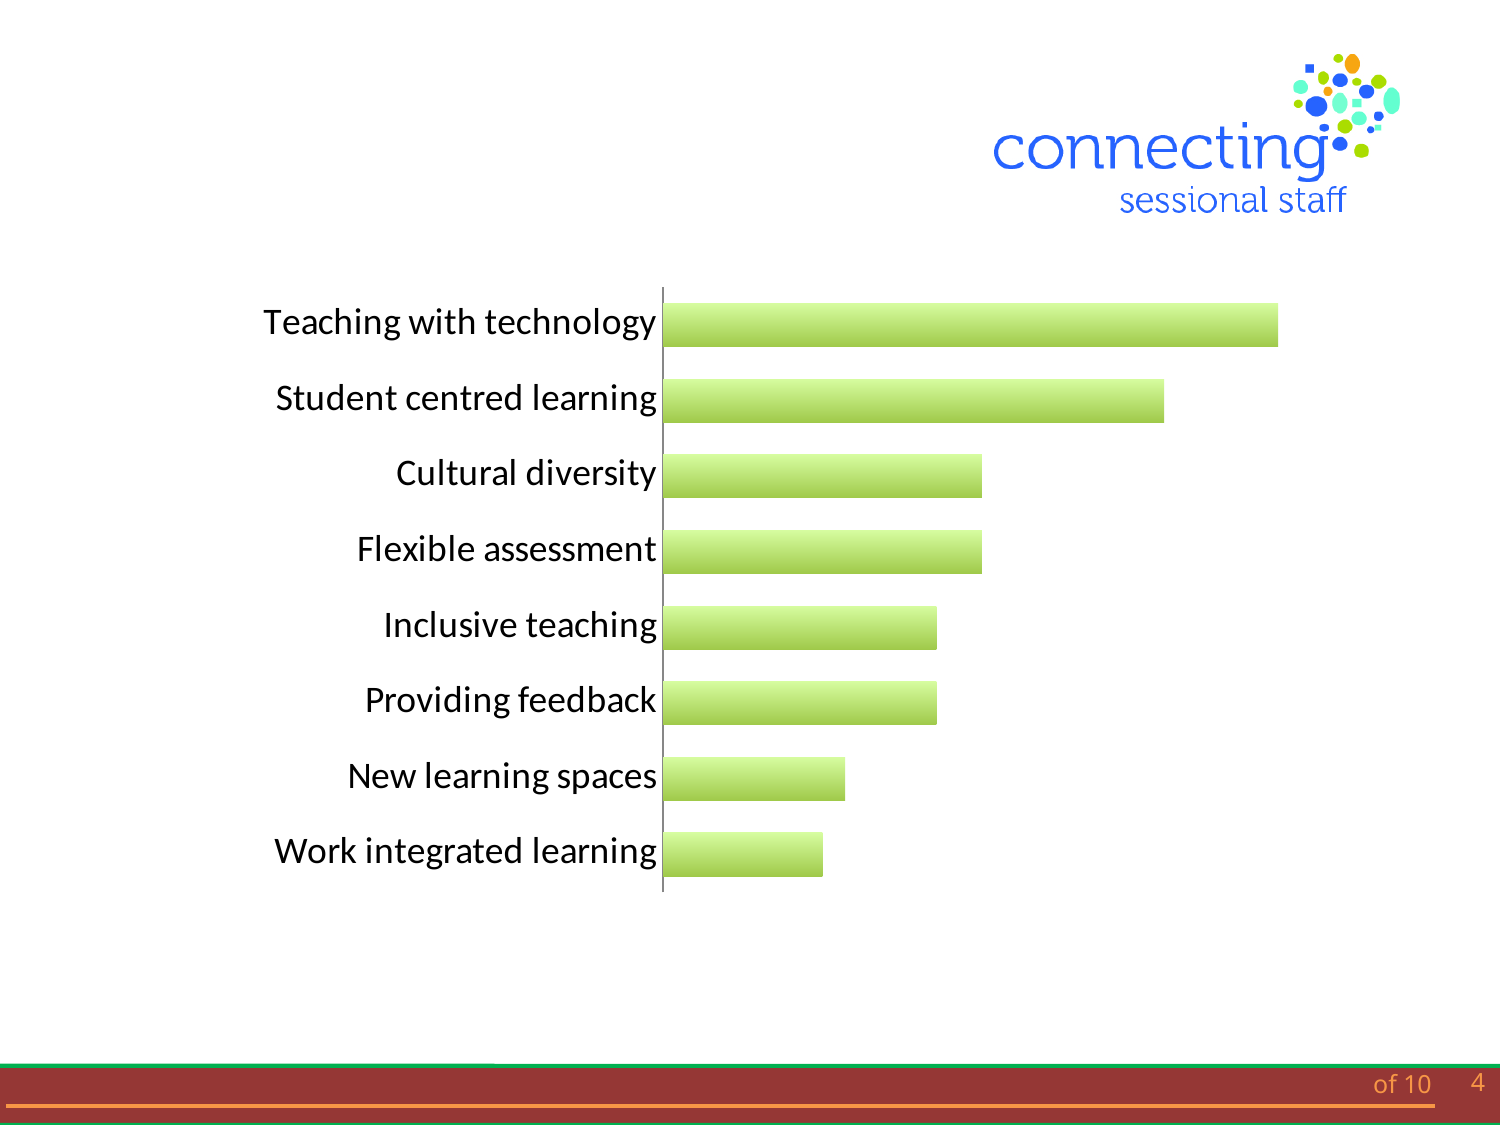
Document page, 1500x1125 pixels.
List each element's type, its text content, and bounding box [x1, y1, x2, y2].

chart [218, 266, 1347, 894]
text_box of 10 [1316, 1050, 1447, 1118]
slide_number 4 [1447, 1050, 1500, 1118]
text_box [0, 1063, 1500, 1125]
picture [991, 54, 1400, 221]
